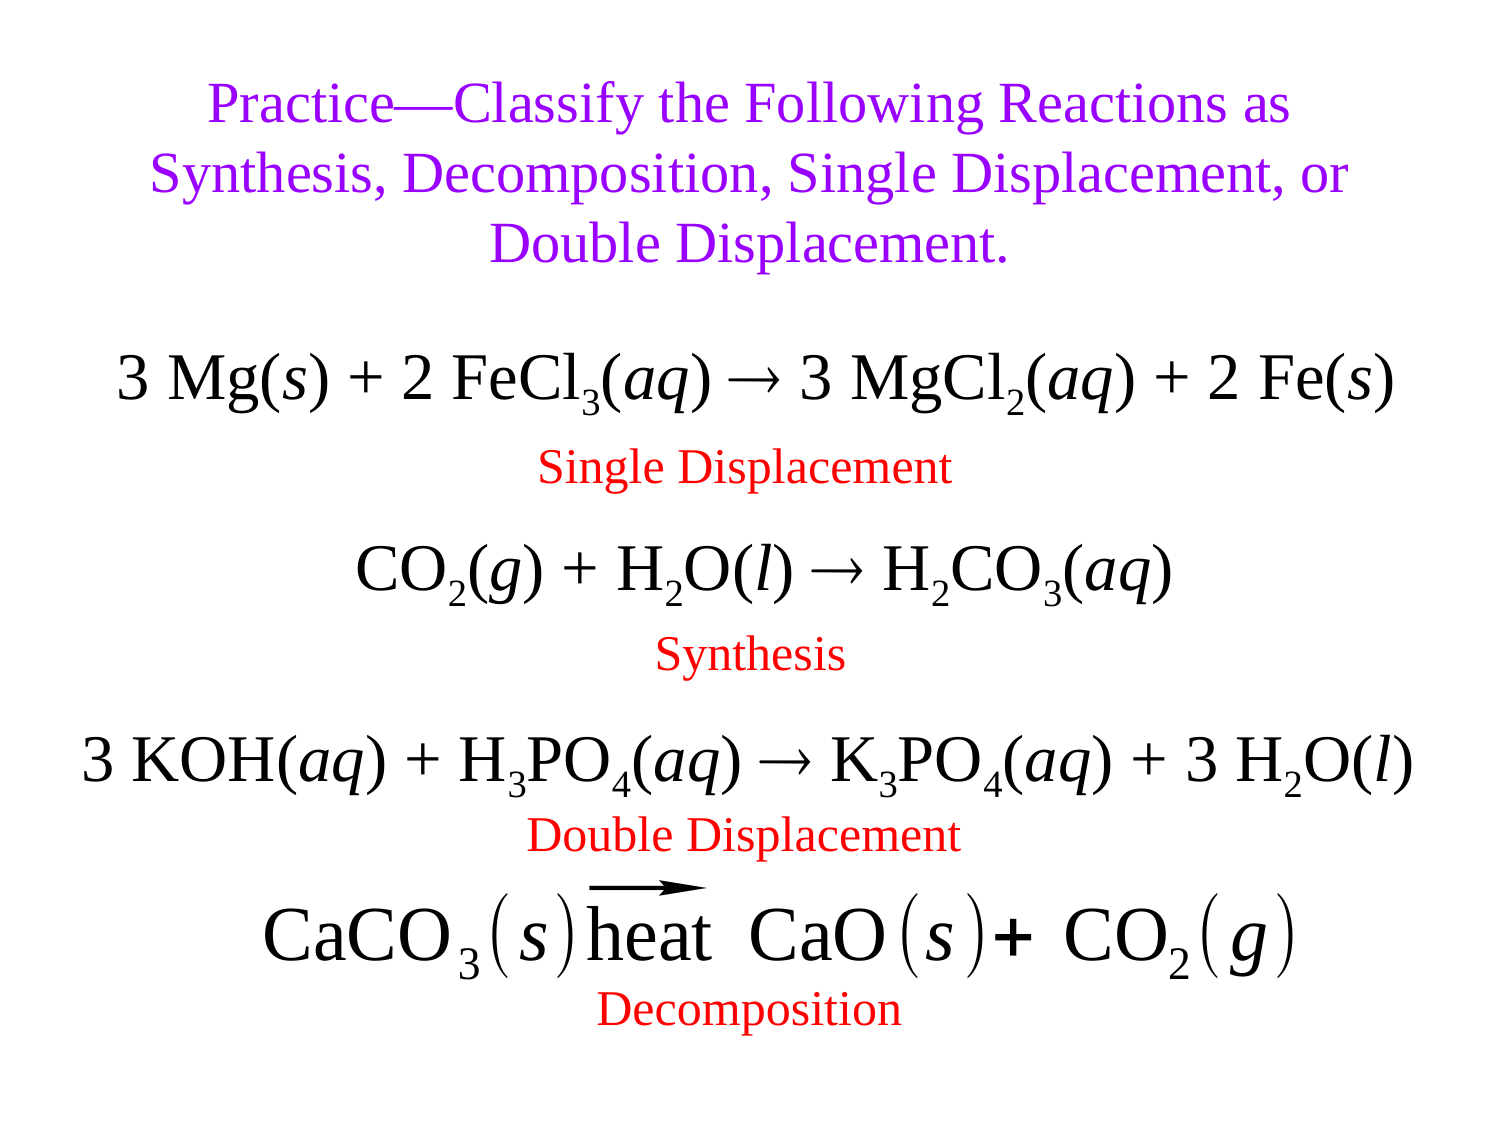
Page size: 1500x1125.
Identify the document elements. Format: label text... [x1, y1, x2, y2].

text_box Synthesis [639, 612, 862, 688]
text_box Decomposition [581, 967, 918, 1044]
text_box Single Displacement [522, 425, 968, 502]
text_box Double Displacement [511, 793, 977, 869]
text_box Practice—Classify the Following Reactions as Synthesis, Decomposition, Single Displacement, or Double Displacement. [112, 49, 1388, 288]
text_box 3 Mg(s) + 2 FeCl3(aq)  3 MgCl2(aq) + 2 Fe(s) CO2(g) + H2O(l)  H2CO3(aq) 3 KOH(aq) + H3PO4(aq)  K3PO4(aq) + 3 H2O(l) [62, 324, 1450, 1000]
